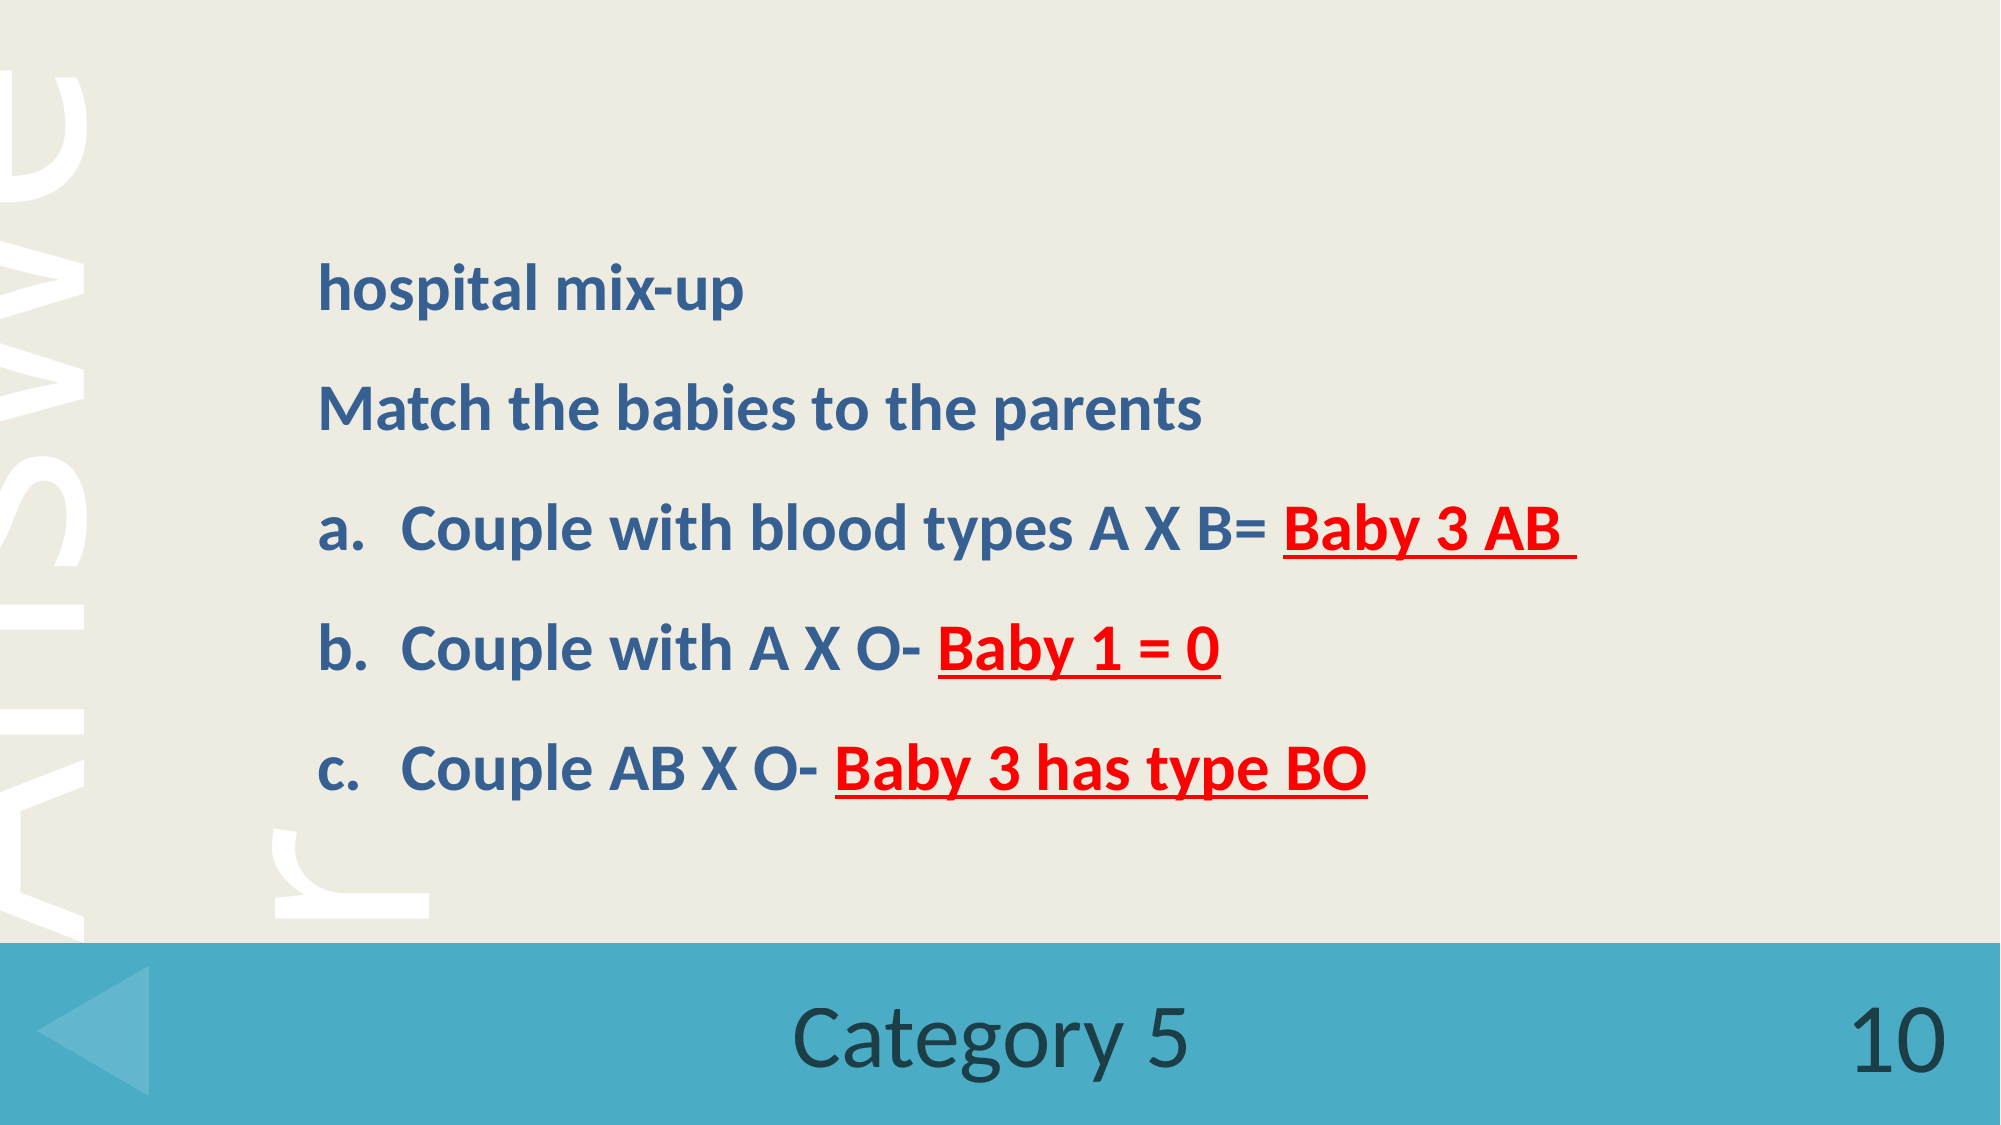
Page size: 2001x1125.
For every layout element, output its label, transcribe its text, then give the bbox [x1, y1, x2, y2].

title Category 5 [92, 937, 1893, 1125]
list 10 [1893, 967, 1963, 1097]
list hospital mix-up Match the babies to the parents Couple with blood types A X B= Baby 3 AB Couple with A X O- Baby 1 = 0 Couple AB X O- Baby 3 has type BO [302, 173, 1866, 835]
